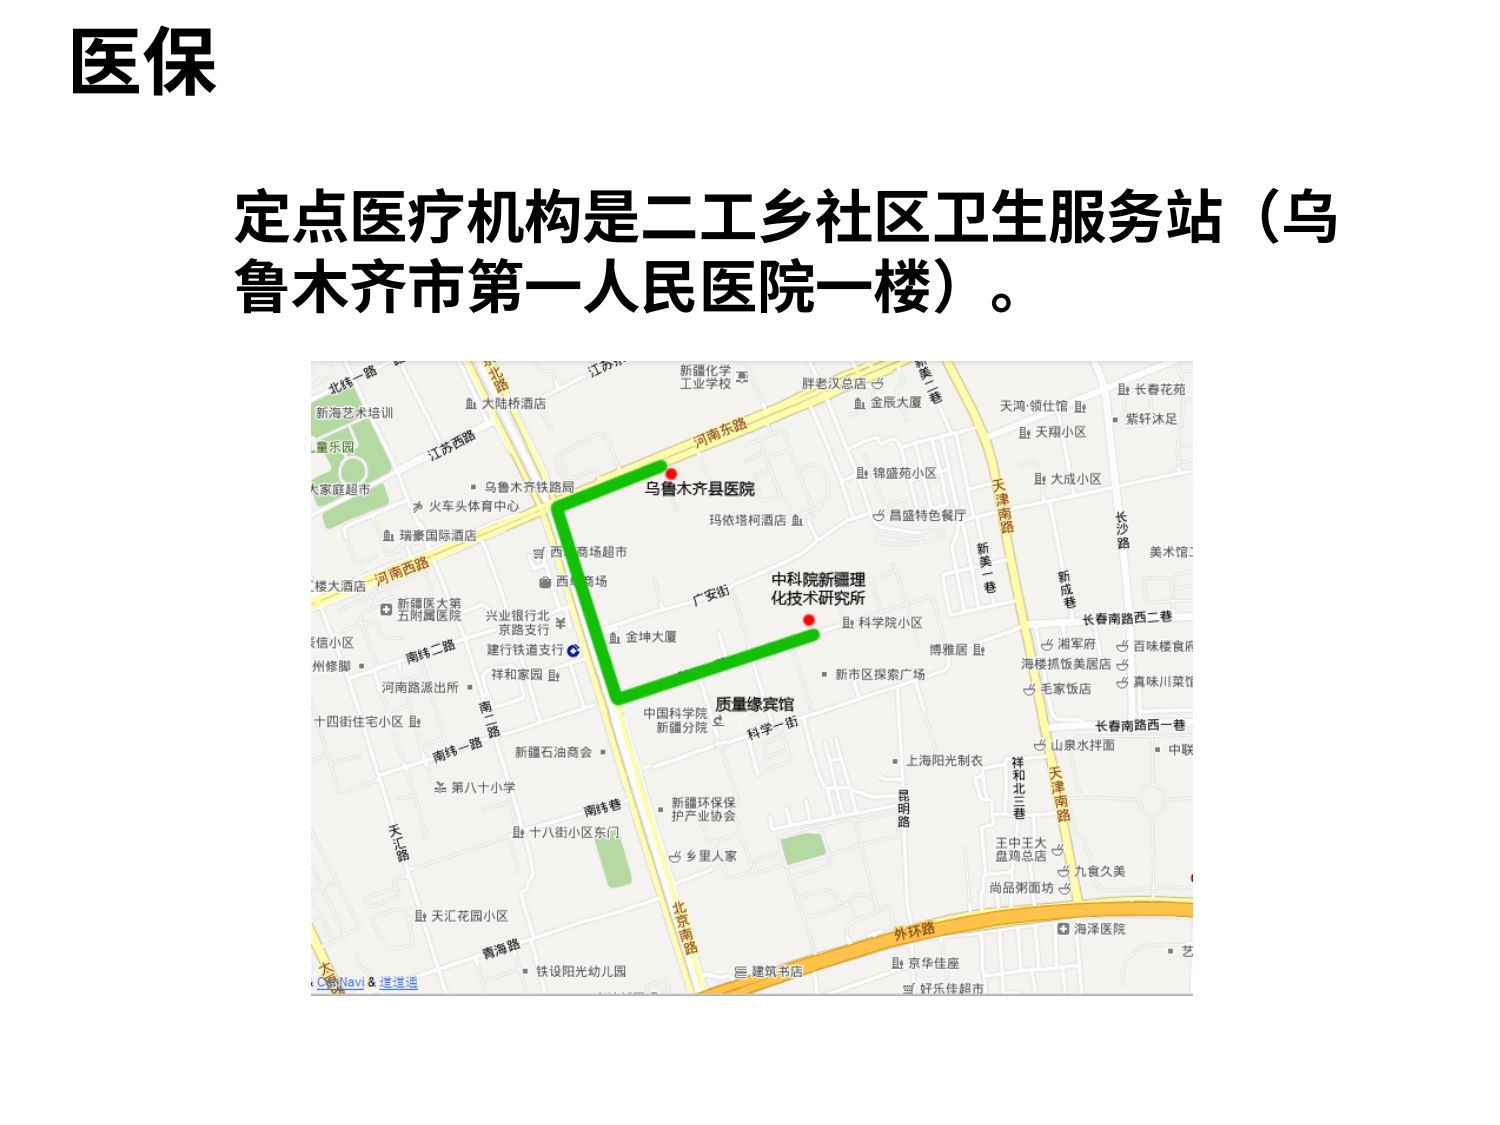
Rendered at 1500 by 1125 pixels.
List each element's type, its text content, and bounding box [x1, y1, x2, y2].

picture [311, 361, 1193, 996]
text_box 医保 [53, 7, 235, 112]
text_box 定点医疗机构是二工乡社区卫生服务站（乌鲁木齐市第一人民医院一楼）。 [218, 172, 1376, 328]
